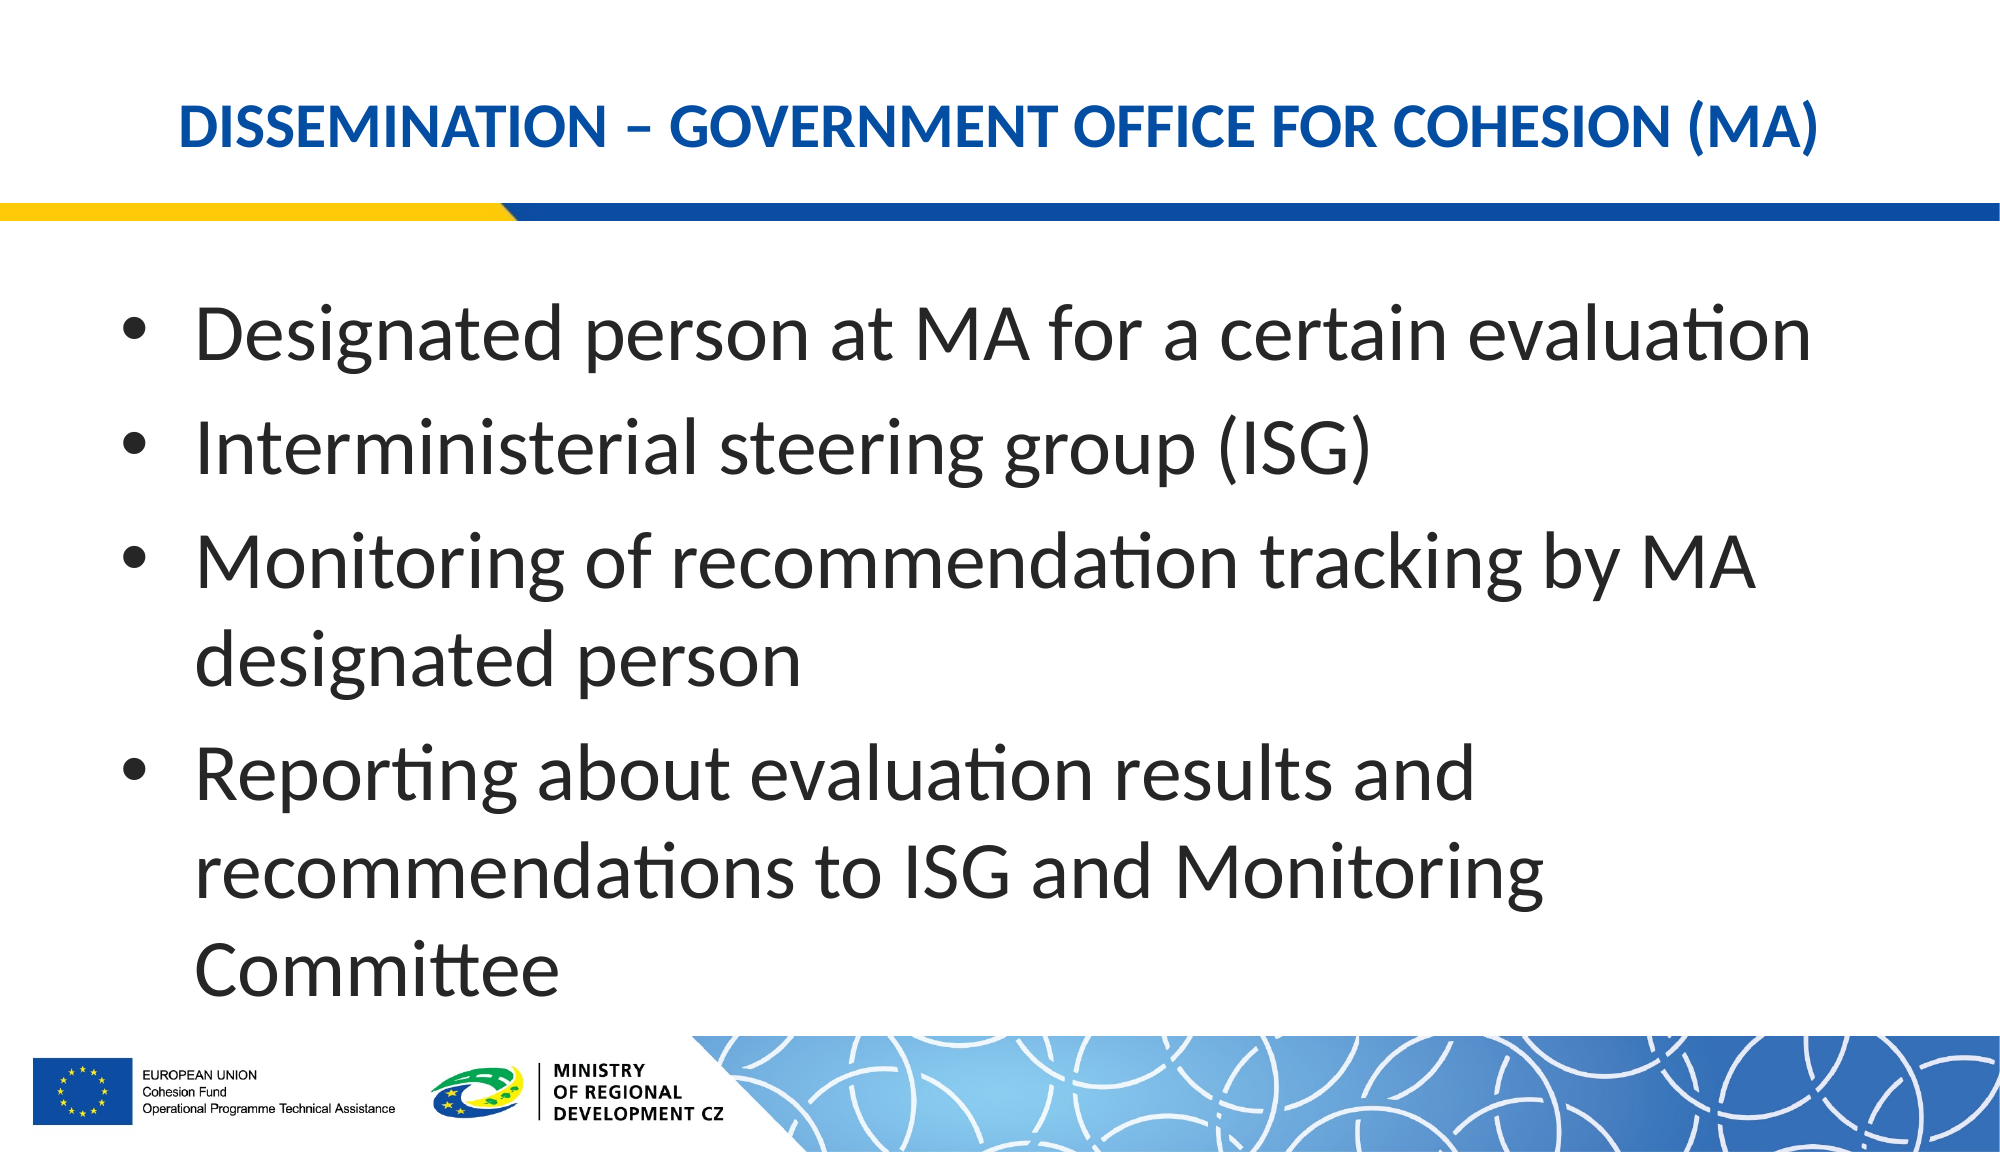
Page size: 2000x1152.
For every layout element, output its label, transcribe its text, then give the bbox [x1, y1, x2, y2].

picture [0, 203, 2000, 221]
title DISSEMINATION – GOVERNMENT OFFICE FOR COHESION (MA) [99, 46, 1900, 198]
picture [0, 1036, 2000, 1152]
list Designated person at MA for a certain evaluation Interministerial steering group (ISG) Monitoring of recommendation tracking by MA designated person Reporting about evaluation results and recommendations to ISG and Monitoring Committee [99, 268, 1900, 1029]
